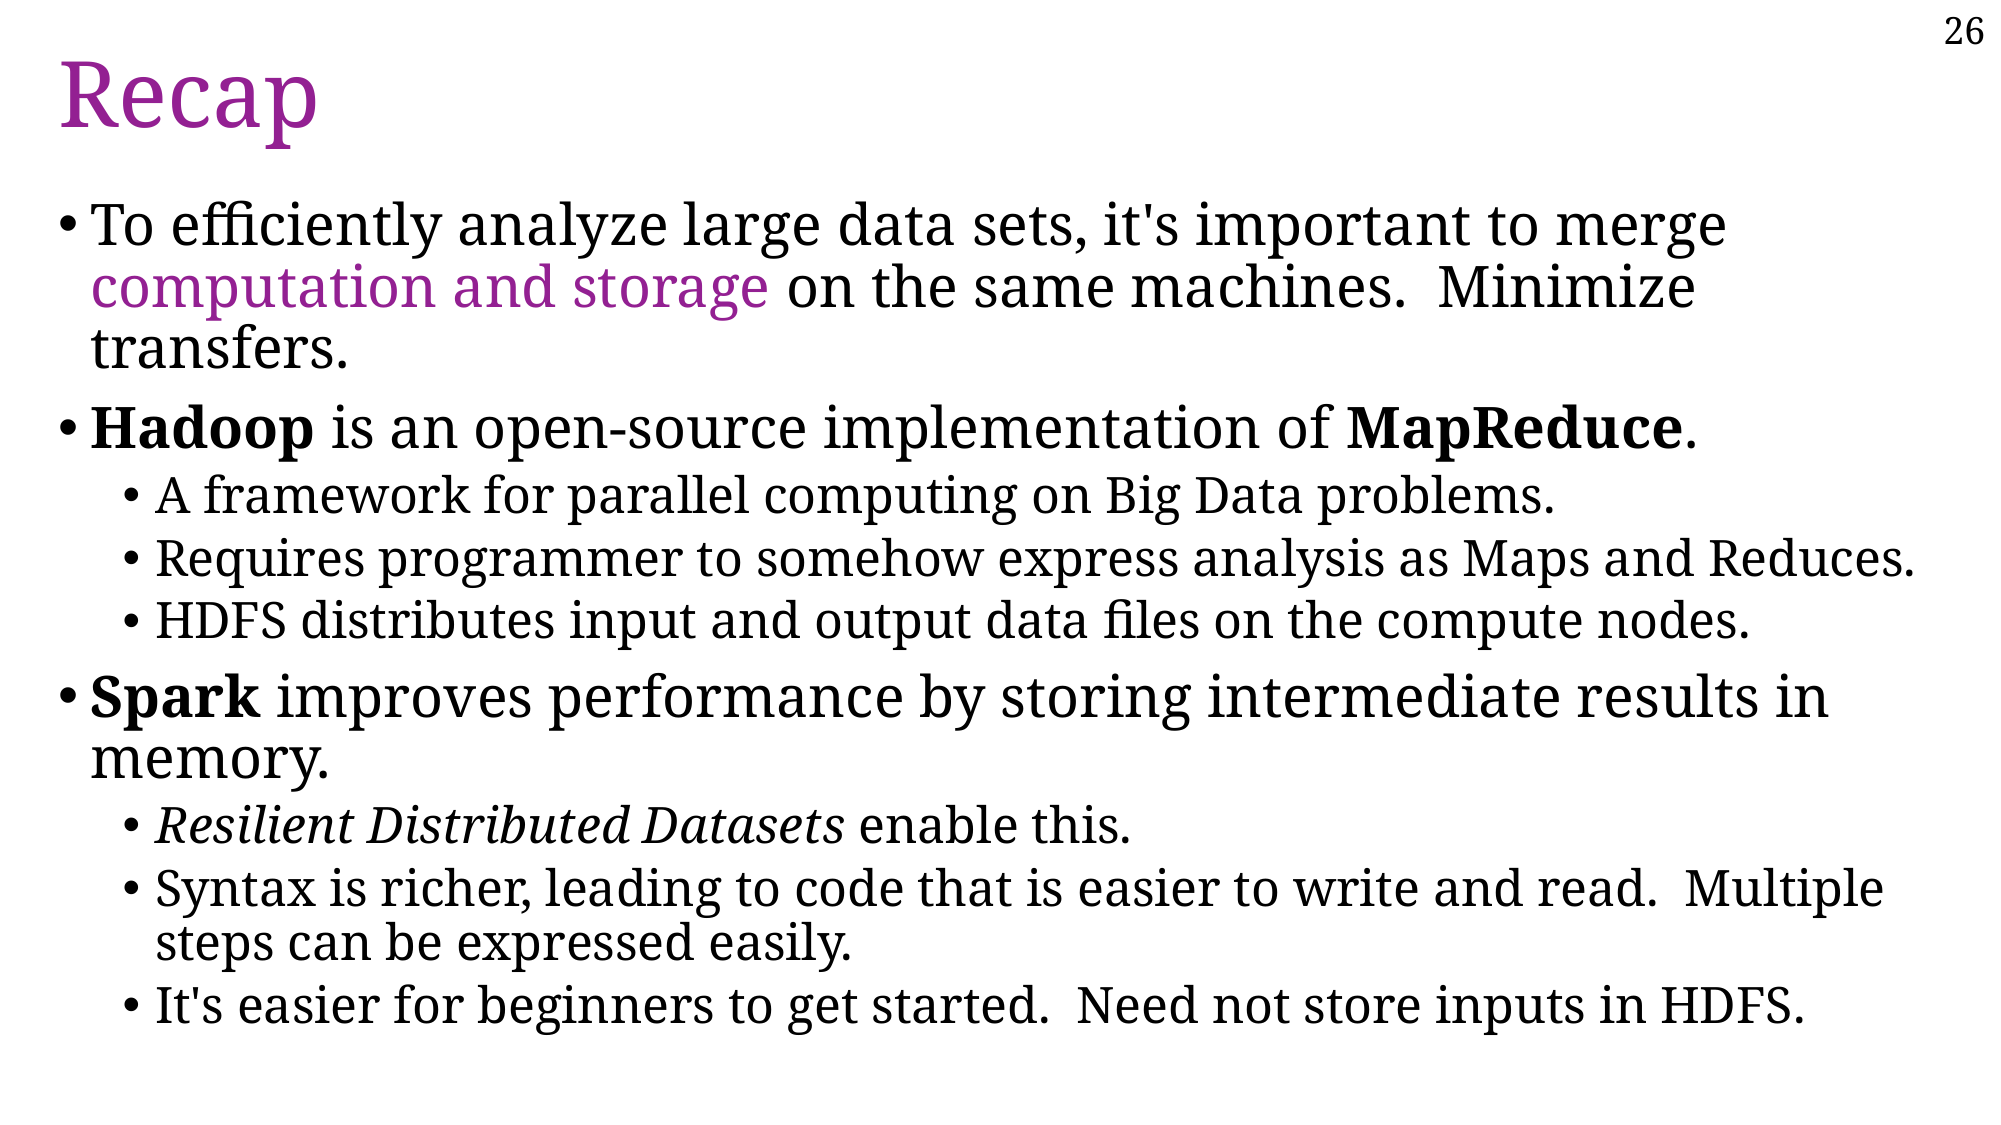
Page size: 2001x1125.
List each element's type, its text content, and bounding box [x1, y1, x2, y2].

list To efficiently analyze large data sets, it's important to merge computation and storage on the same machines. Minimize transfers. Hadoop is an open-source implementation of MapReduce. A framework for parallel computing on Big Data problems. Requires programmer to somehow express analysis as Maps and Reduces. HDFS distributes input and output data files on the compute nodes. Spark improves performance by storing intermediate results in memory. Resilient Distributed Datasets enable this. Syntax is richer, leading to code that is easier to write and read. Multiple steps can be expressed easily. It's easier for beginners to get started. Need not store inputs in HDFS. [43, 188, 1953, 1106]
title Recap [43, 25, 1953, 171]
